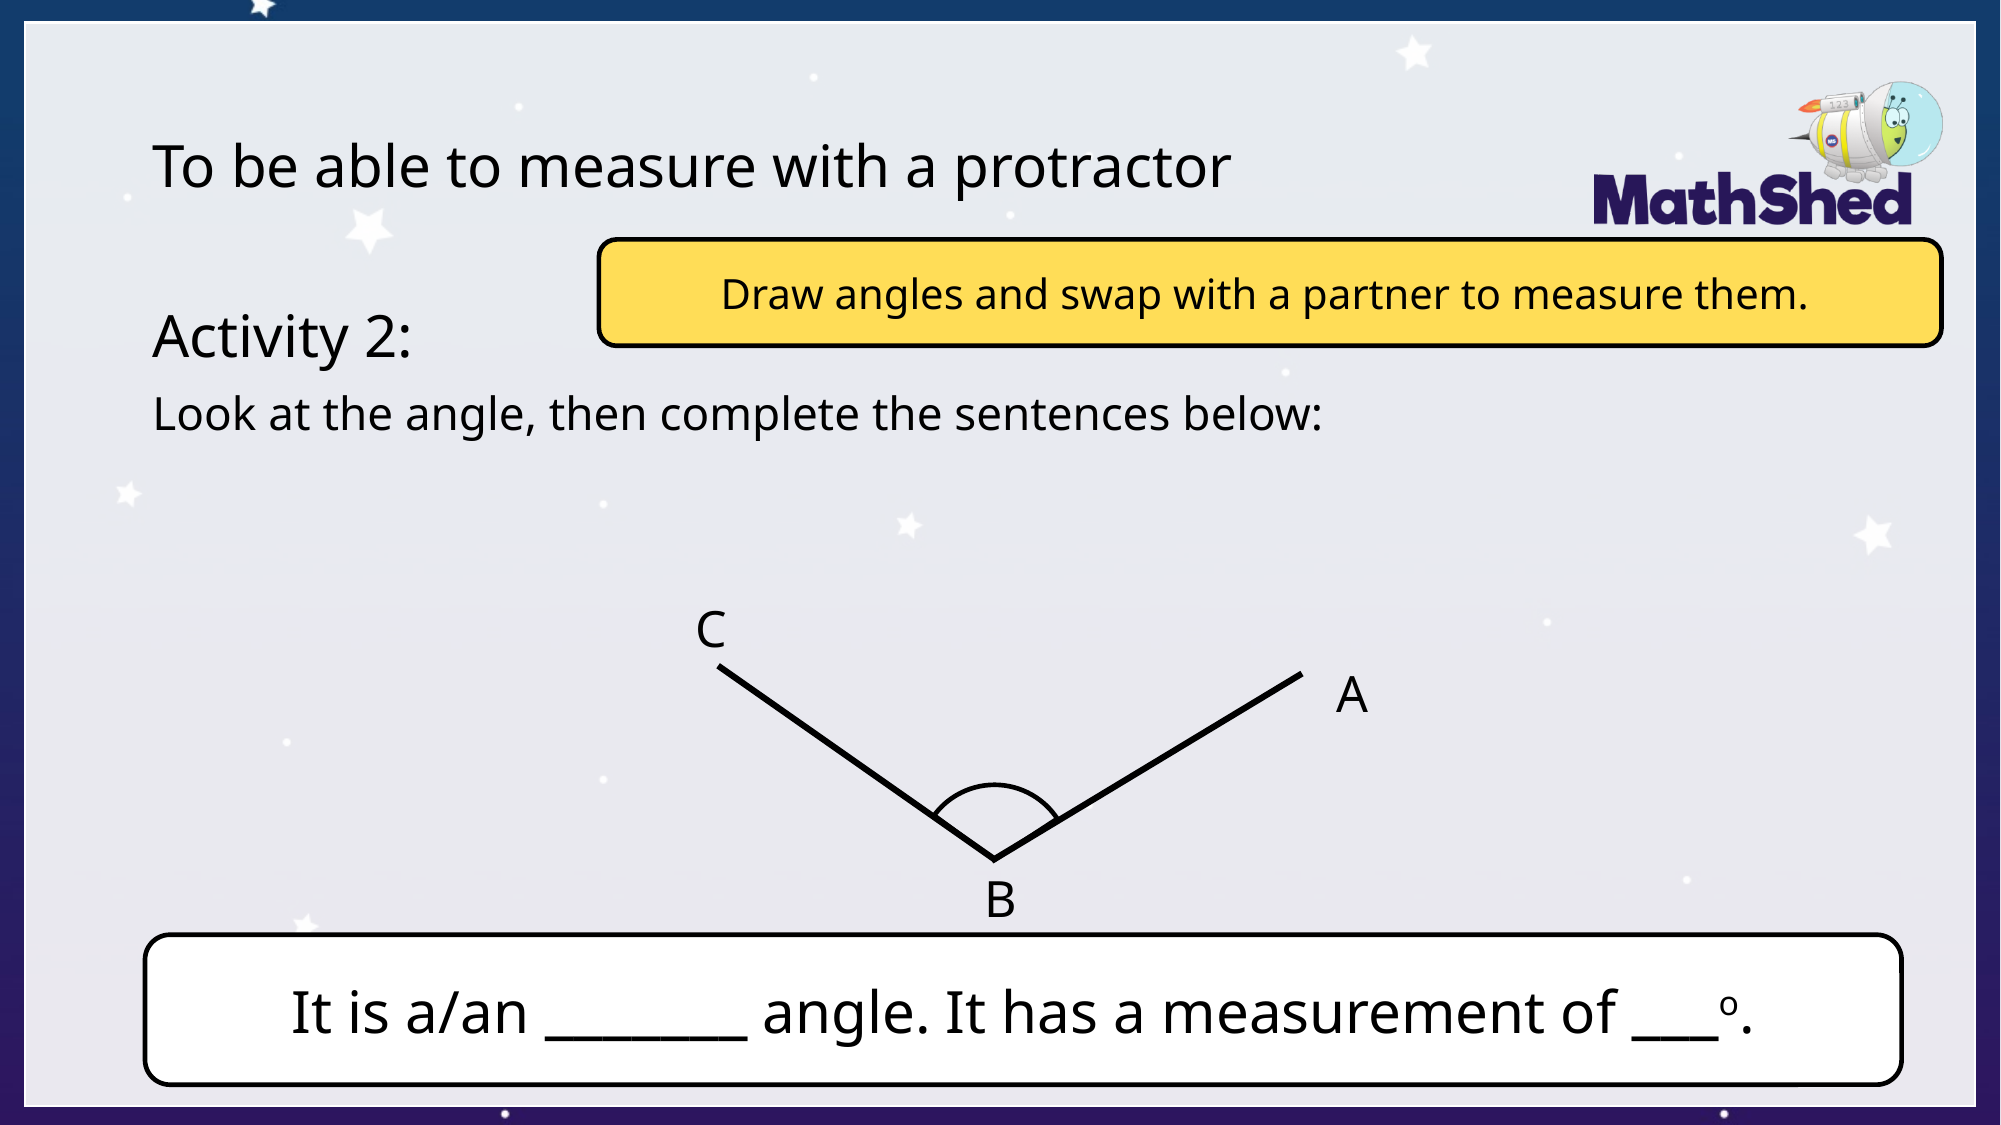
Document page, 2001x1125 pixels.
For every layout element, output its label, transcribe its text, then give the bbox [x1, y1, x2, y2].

text_box B [970, 859, 1033, 935]
title To be able to measure with a protractor [137, 59, 1578, 278]
text_box It is a/an _______ angle. It has a measurement of ___o. [143, 933, 1903, 1086]
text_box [991, 673, 1302, 861]
picture [0, 0, 2001, 1125]
text_box A [1322, 654, 1384, 730]
text_box Draw angles and swap with a partner to measure them. [597, 238, 1943, 347]
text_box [718, 665, 994, 859]
list Activity 2: Look at the angle, then complete the sentences below: [137, 299, 1863, 1014]
text_box C [680, 589, 742, 665]
